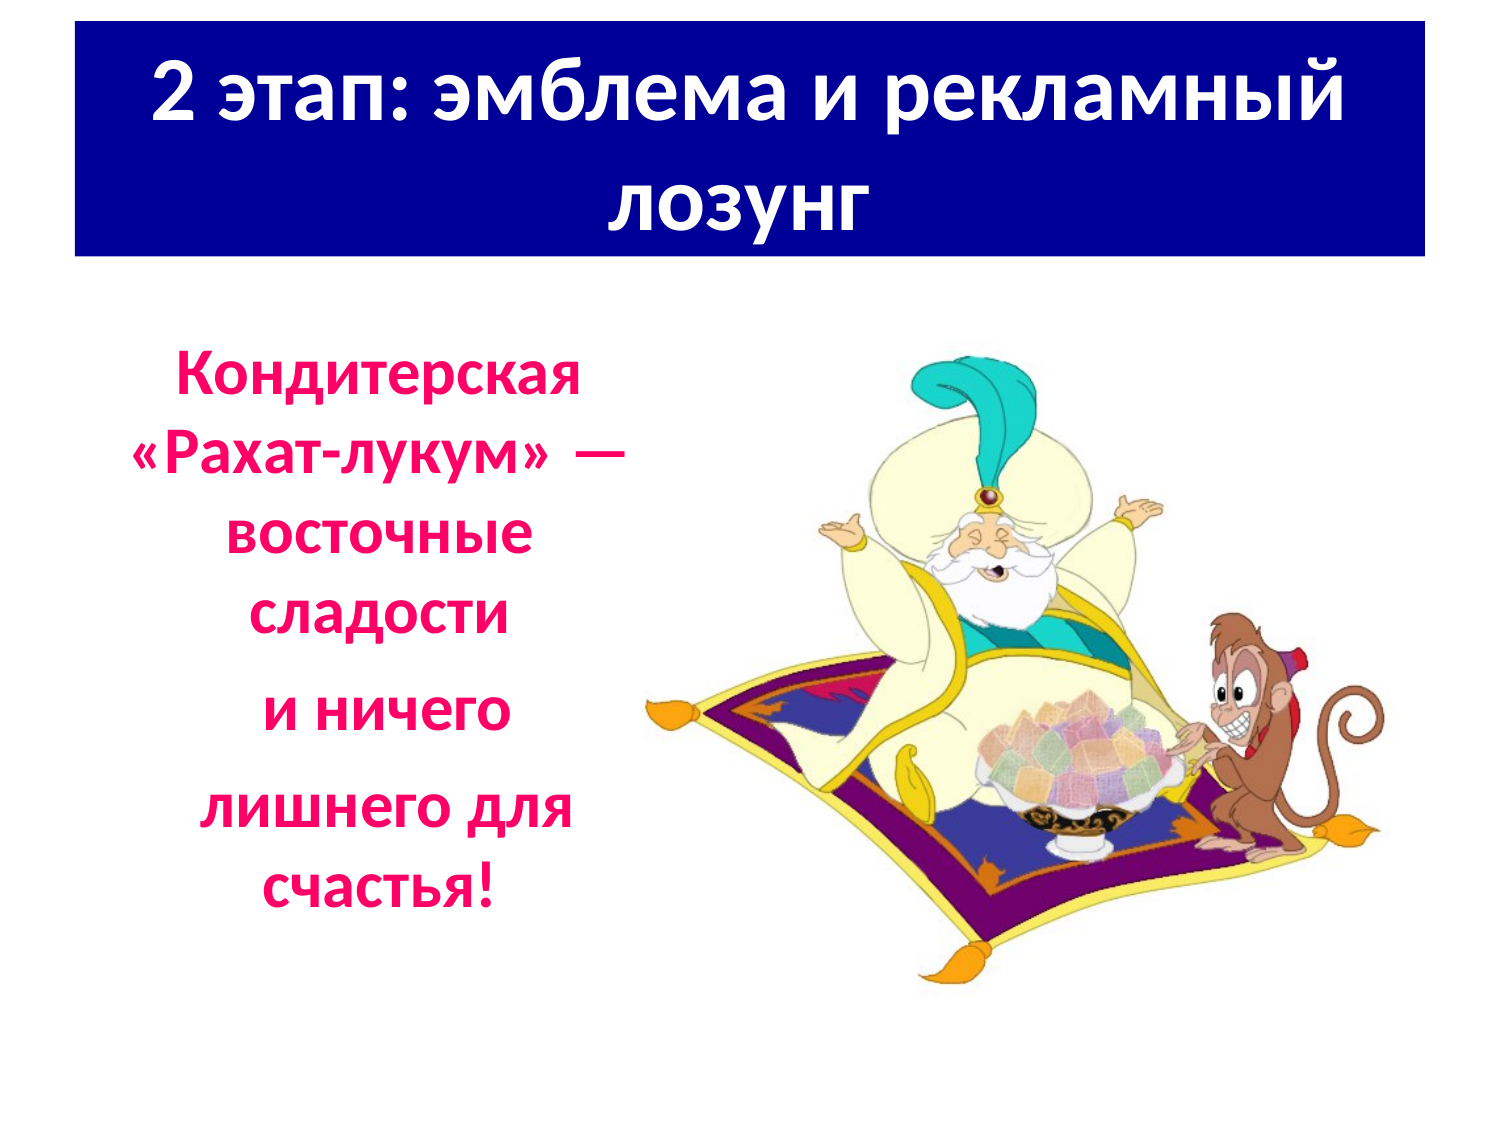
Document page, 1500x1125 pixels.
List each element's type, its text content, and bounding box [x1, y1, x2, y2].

text_box [74, 256, 1425, 319]
picture [602, 319, 1500, 1000]
text_box Кондитерская «Рахат-лукум» — восточные сладости и ничего лишнего для счастья! [74, 319, 686, 1028]
text_box 2 этап: эмблема и рекламный лозунг [74, 21, 1425, 256]
